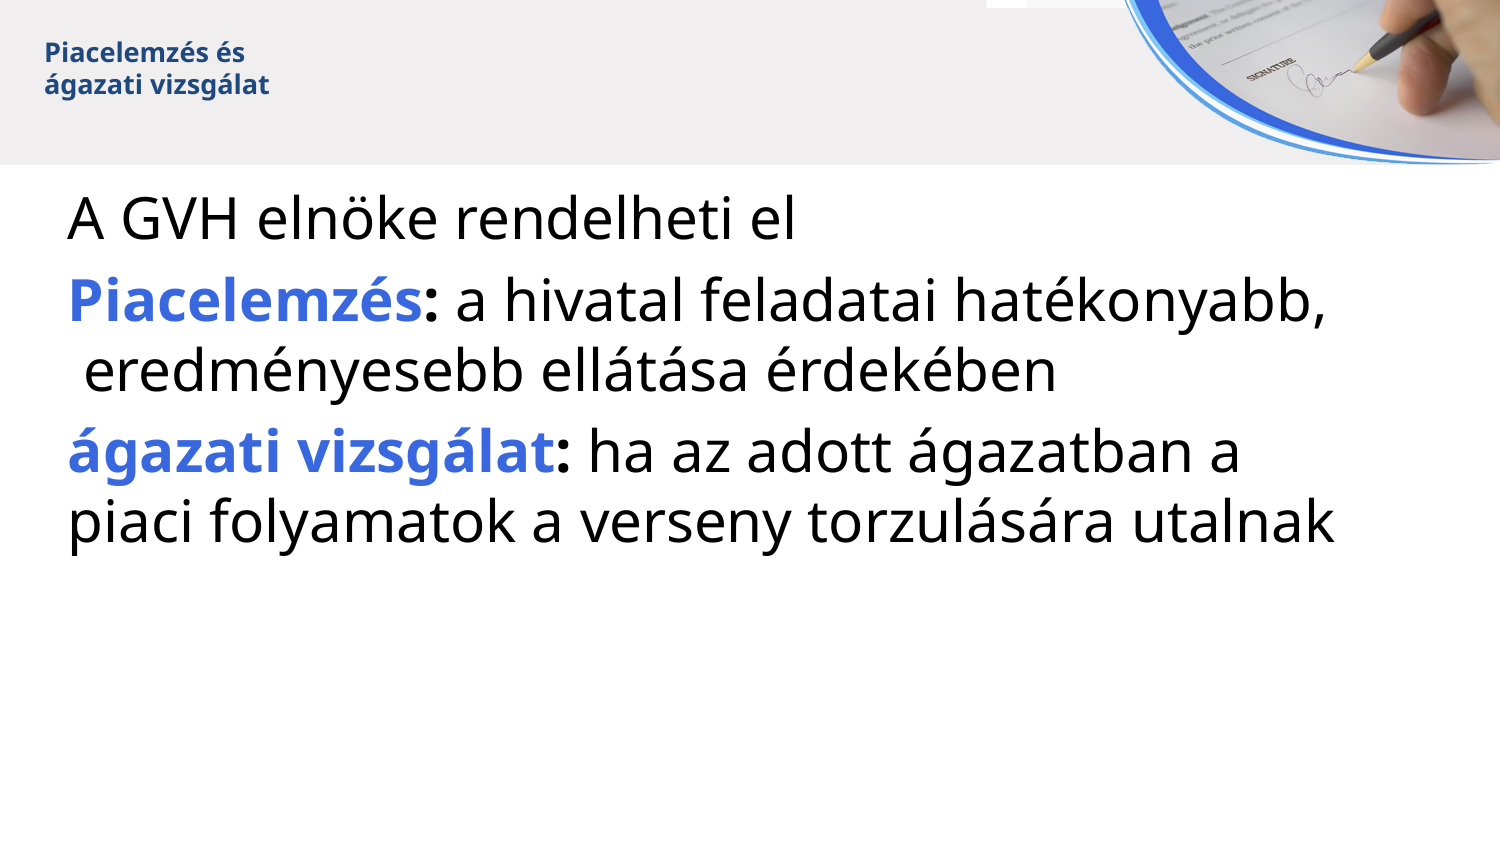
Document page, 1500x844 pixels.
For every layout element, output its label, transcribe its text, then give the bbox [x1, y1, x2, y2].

picture [0, 0, 1500, 844]
list Piacelemzés és ágazati vizsgálat [29, 13, 1500, 109]
list A GVH elnöke rendelheti el Piacelemzés: a hivatal feladatai hatékonyabb, eredményesebb ellátása érdekében ágazati vizsgálat: ha az adott ágazatban a piaci folyamatok a verseny torzulására utalnak [53, 173, 1353, 741]
